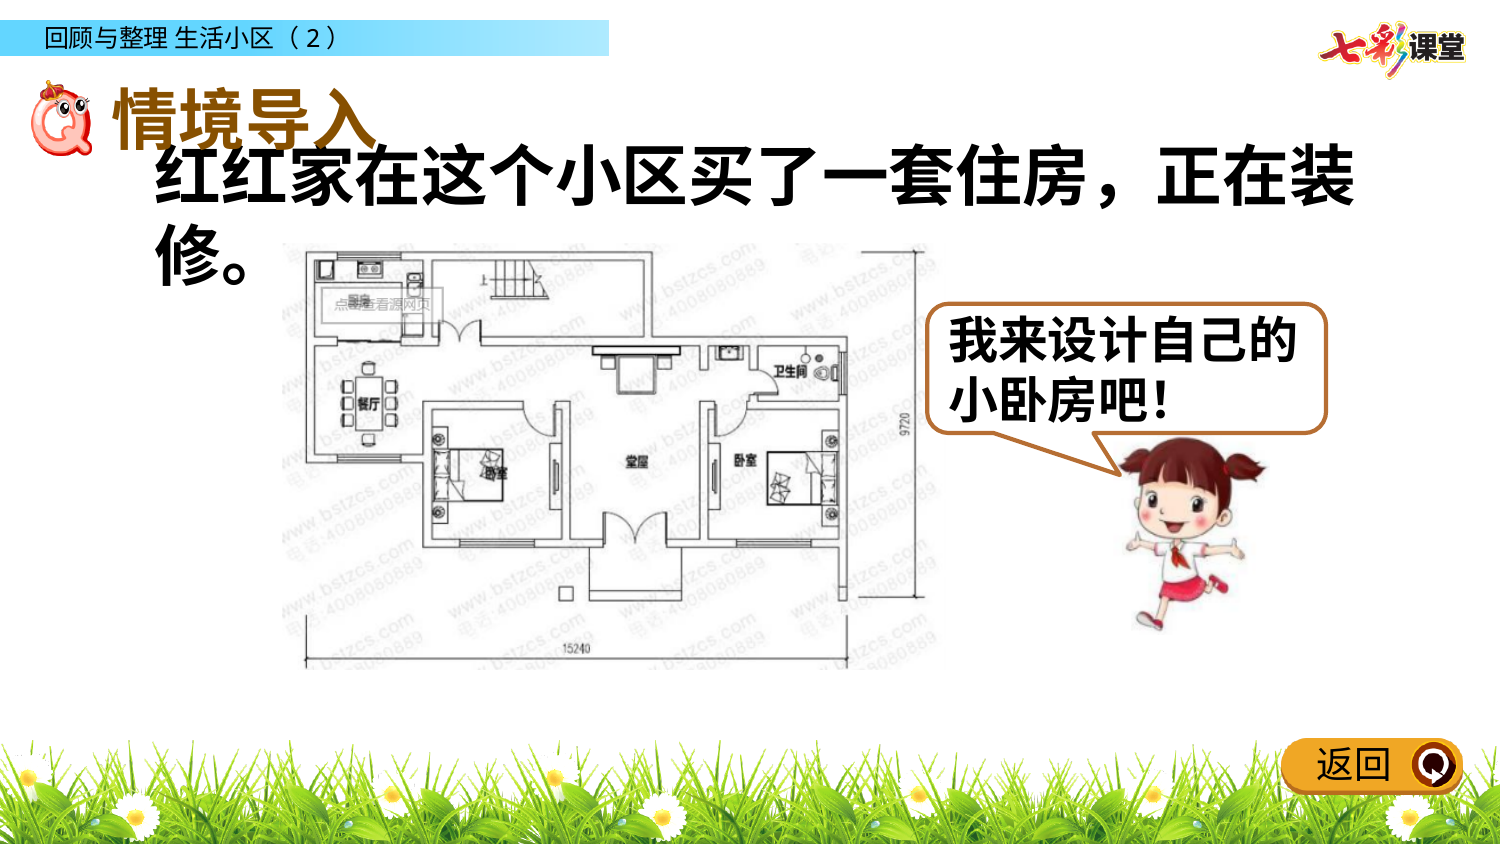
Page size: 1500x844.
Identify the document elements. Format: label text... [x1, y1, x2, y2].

picture [0, 740, 1500, 844]
picture [31, 80, 92, 156]
picture [282, 224, 963, 671]
picture [1113, 433, 1270, 635]
picture [1316, 20, 1468, 80]
text_box 我来设计自己的小卧房吧！ [966, 301, 1329, 474]
text_box 红红家在这个小区买了一套住房，正在装修。 [140, 126, 1408, 302]
text_box 情境导入 [100, 72, 404, 164]
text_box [1281, 733, 1464, 795]
